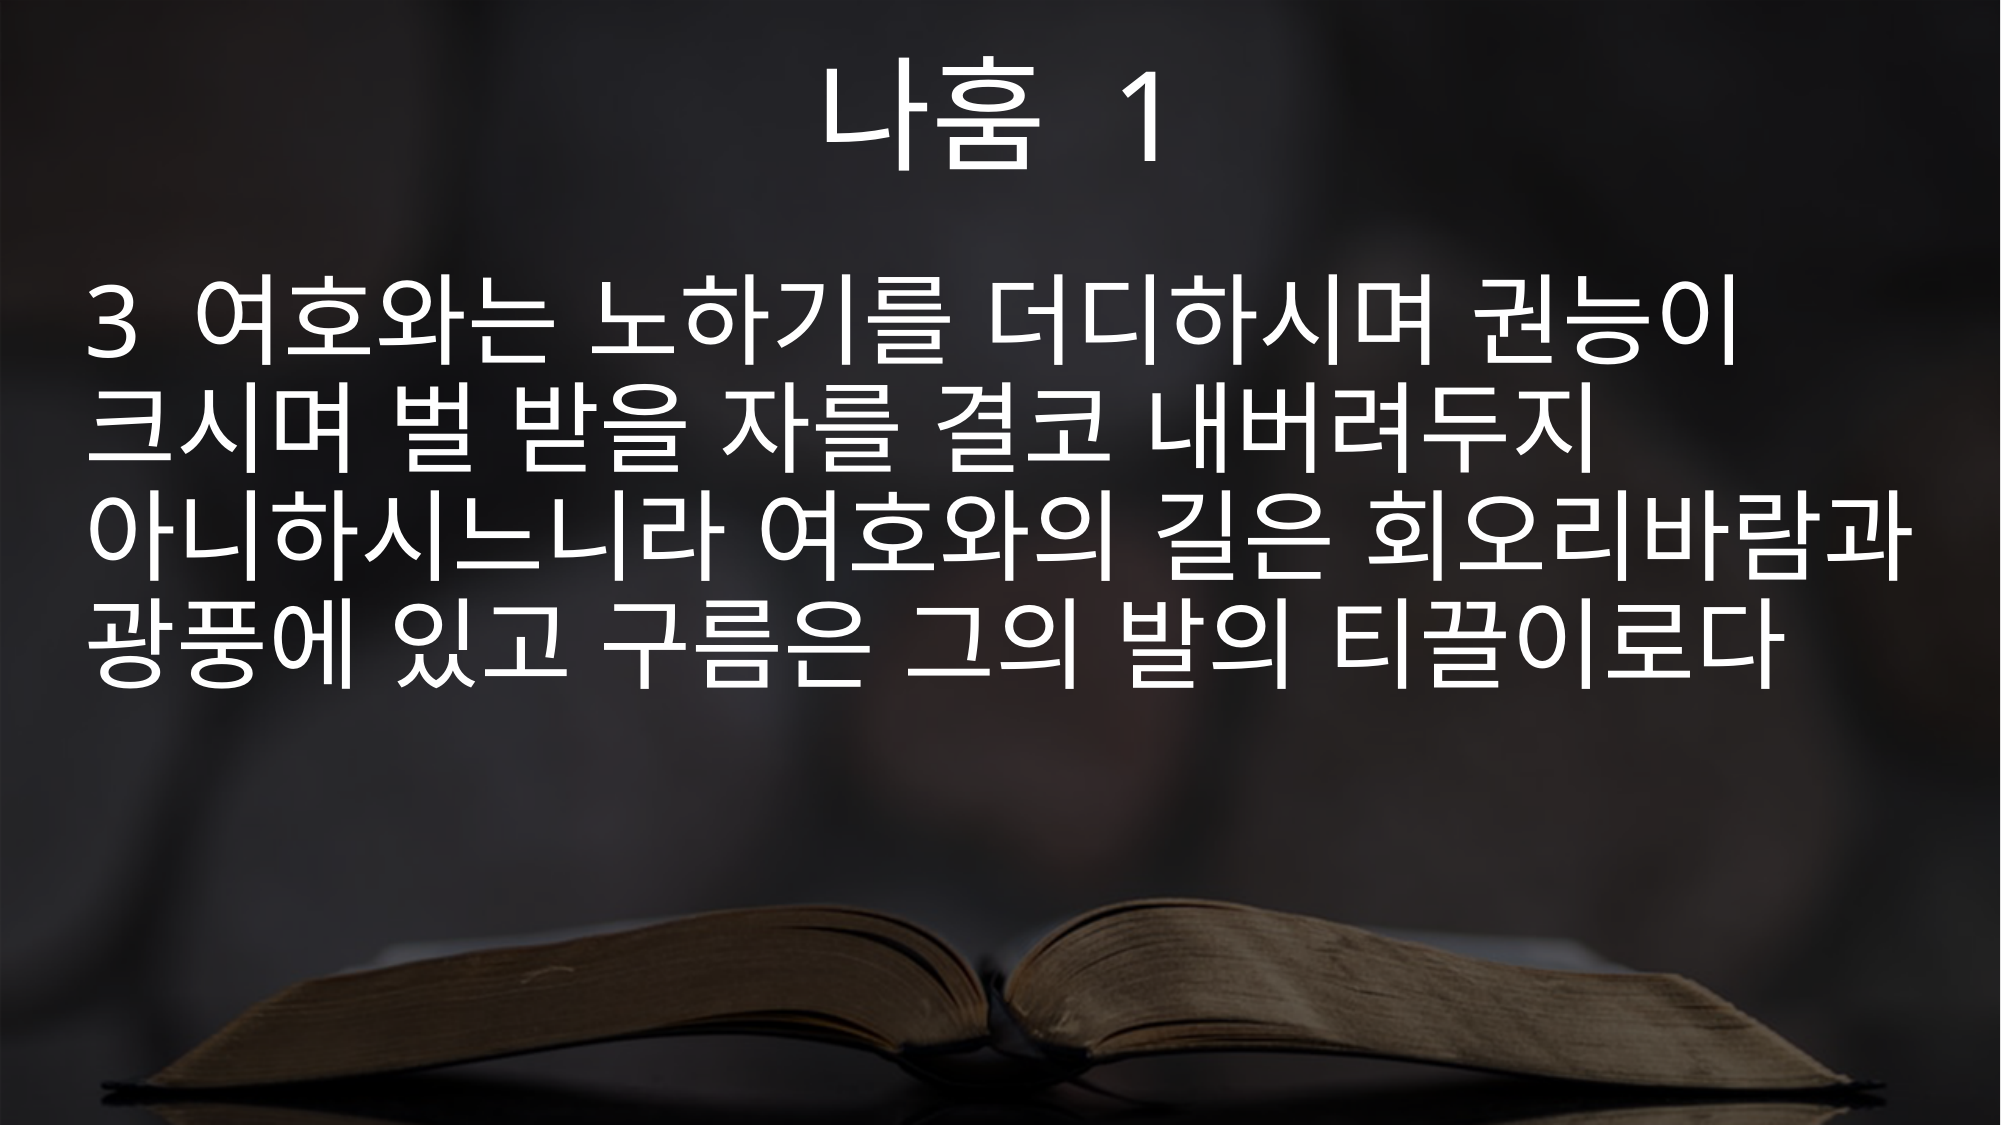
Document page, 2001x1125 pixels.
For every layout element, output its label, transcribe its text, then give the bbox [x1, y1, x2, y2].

picture [0, 0, 2001, 1125]
list 3 여호와는 노하기를 더디하시며 권능이 크시며 벌 받을 자를 결코 내버려두지 아니하시느니라 여호와의 길은 회오리바람과 광풍에 있고 구름은 그의 발의 티끌이로다 [69, 263, 1953, 423]
footer 나훔 1 [0, 32, 2000, 192]
